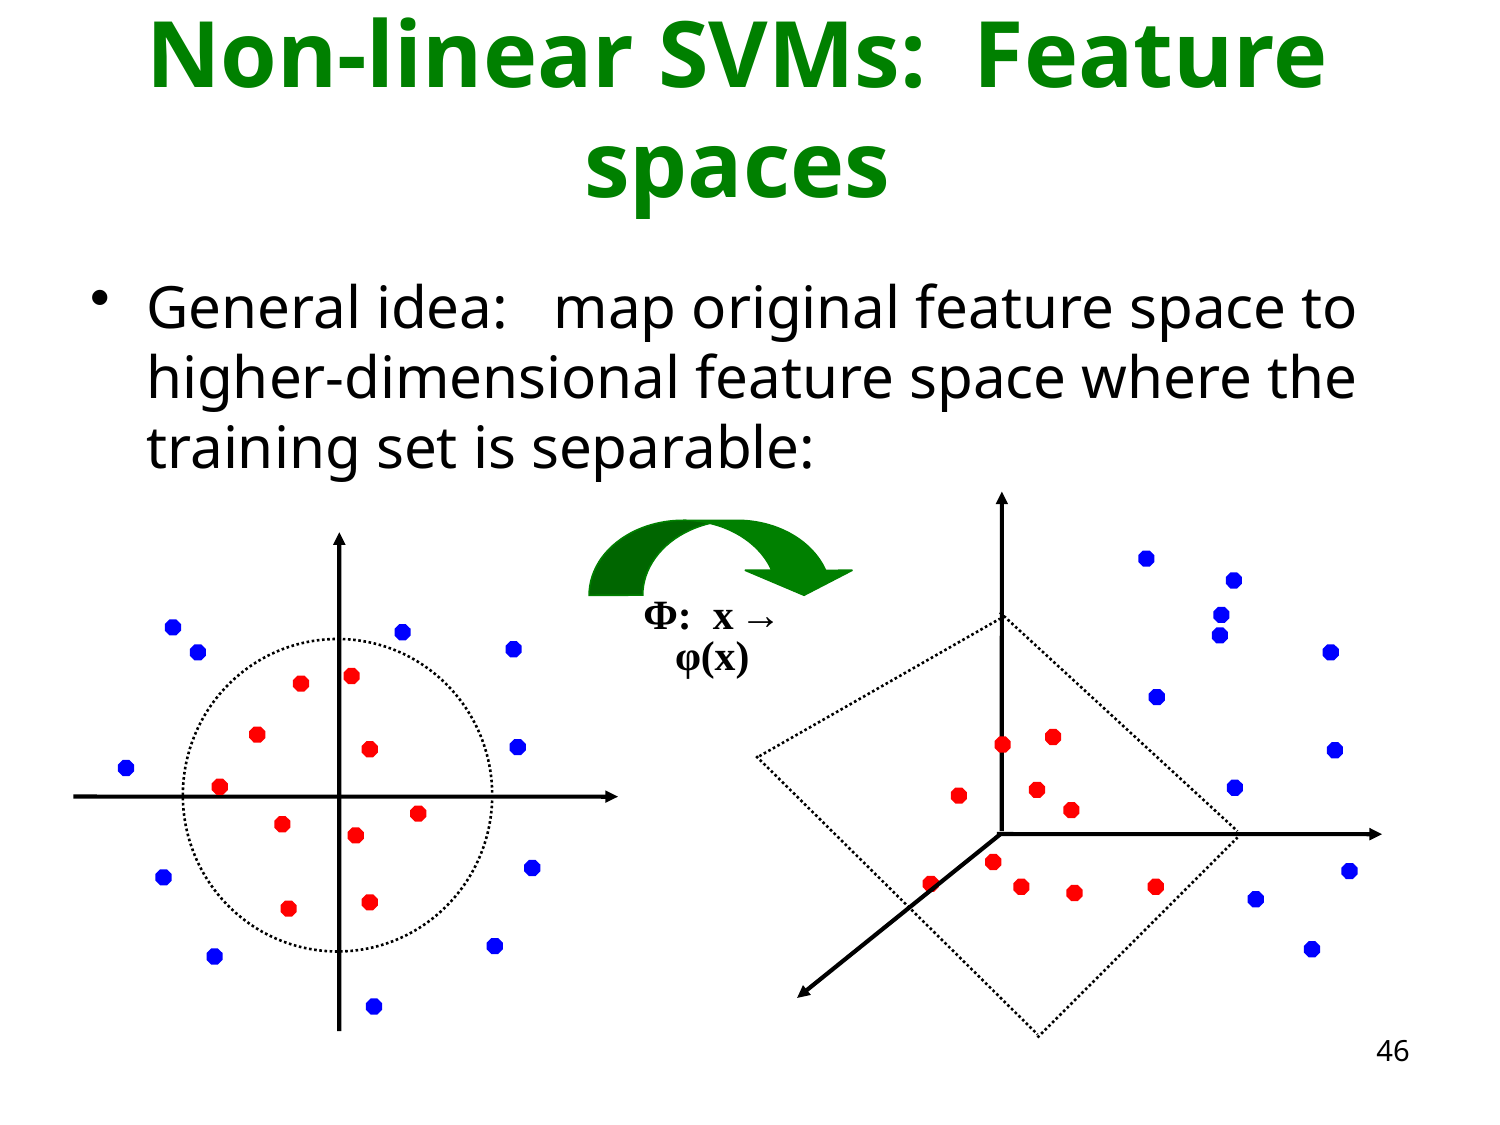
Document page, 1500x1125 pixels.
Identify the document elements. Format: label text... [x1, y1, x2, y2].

text_box [333, 532, 346, 639]
text_box [996, 827, 1383, 841]
text_box [493, 790, 618, 803]
text_box [590, 520, 853, 585]
text_box [995, 491, 1009, 613]
text_box [1214, 607, 1229, 623]
text_box [1212, 628, 1228, 643]
text_box [506, 641, 521, 657]
text_box [165, 620, 181, 635]
text_box [1227, 780, 1243, 796]
text_box [1226, 573, 1242, 588]
text_box [395, 624, 410, 640]
text_box [1327, 742, 1343, 758]
text_box [1149, 689, 1165, 705]
text_box [1067, 885, 1082, 901]
text_box [366, 999, 382, 1014]
text_box [1014, 879, 1029, 895]
text_box [951, 788, 967, 803]
text_box [1323, 645, 1339, 660]
text_box [182, 638, 493, 952]
text_box [995, 737, 1010, 752]
text_box [118, 760, 134, 776]
text_box [1139, 551, 1154, 566]
title Non-linear SVMs: Feature spaces [24, 12, 1451, 201]
text_box [1304, 941, 1320, 957]
text_box [207, 949, 222, 964]
text_box [923, 876, 939, 892]
text_box Φ: x → φ(x) [589, 585, 836, 687]
text_box [985, 854, 1001, 870]
text_box [487, 938, 503, 954]
text_box [1148, 879, 1164, 895]
text_box [525, 860, 540, 876]
text_box [1064, 802, 1079, 818]
text_box [1045, 729, 1061, 745]
list General idea: map original feature space to higher-dimensional feature space where the training set is separable: [74, 262, 1426, 1006]
text_box [1342, 863, 1357, 879]
text_box [510, 739, 526, 755]
text_box [1248, 891, 1264, 907]
text_box [156, 870, 171, 885]
text_box [1029, 782, 1045, 798]
slide_number 46 [1074, 1024, 1426, 1103]
text_box [797, 834, 1001, 998]
text_box [190, 645, 206, 660]
